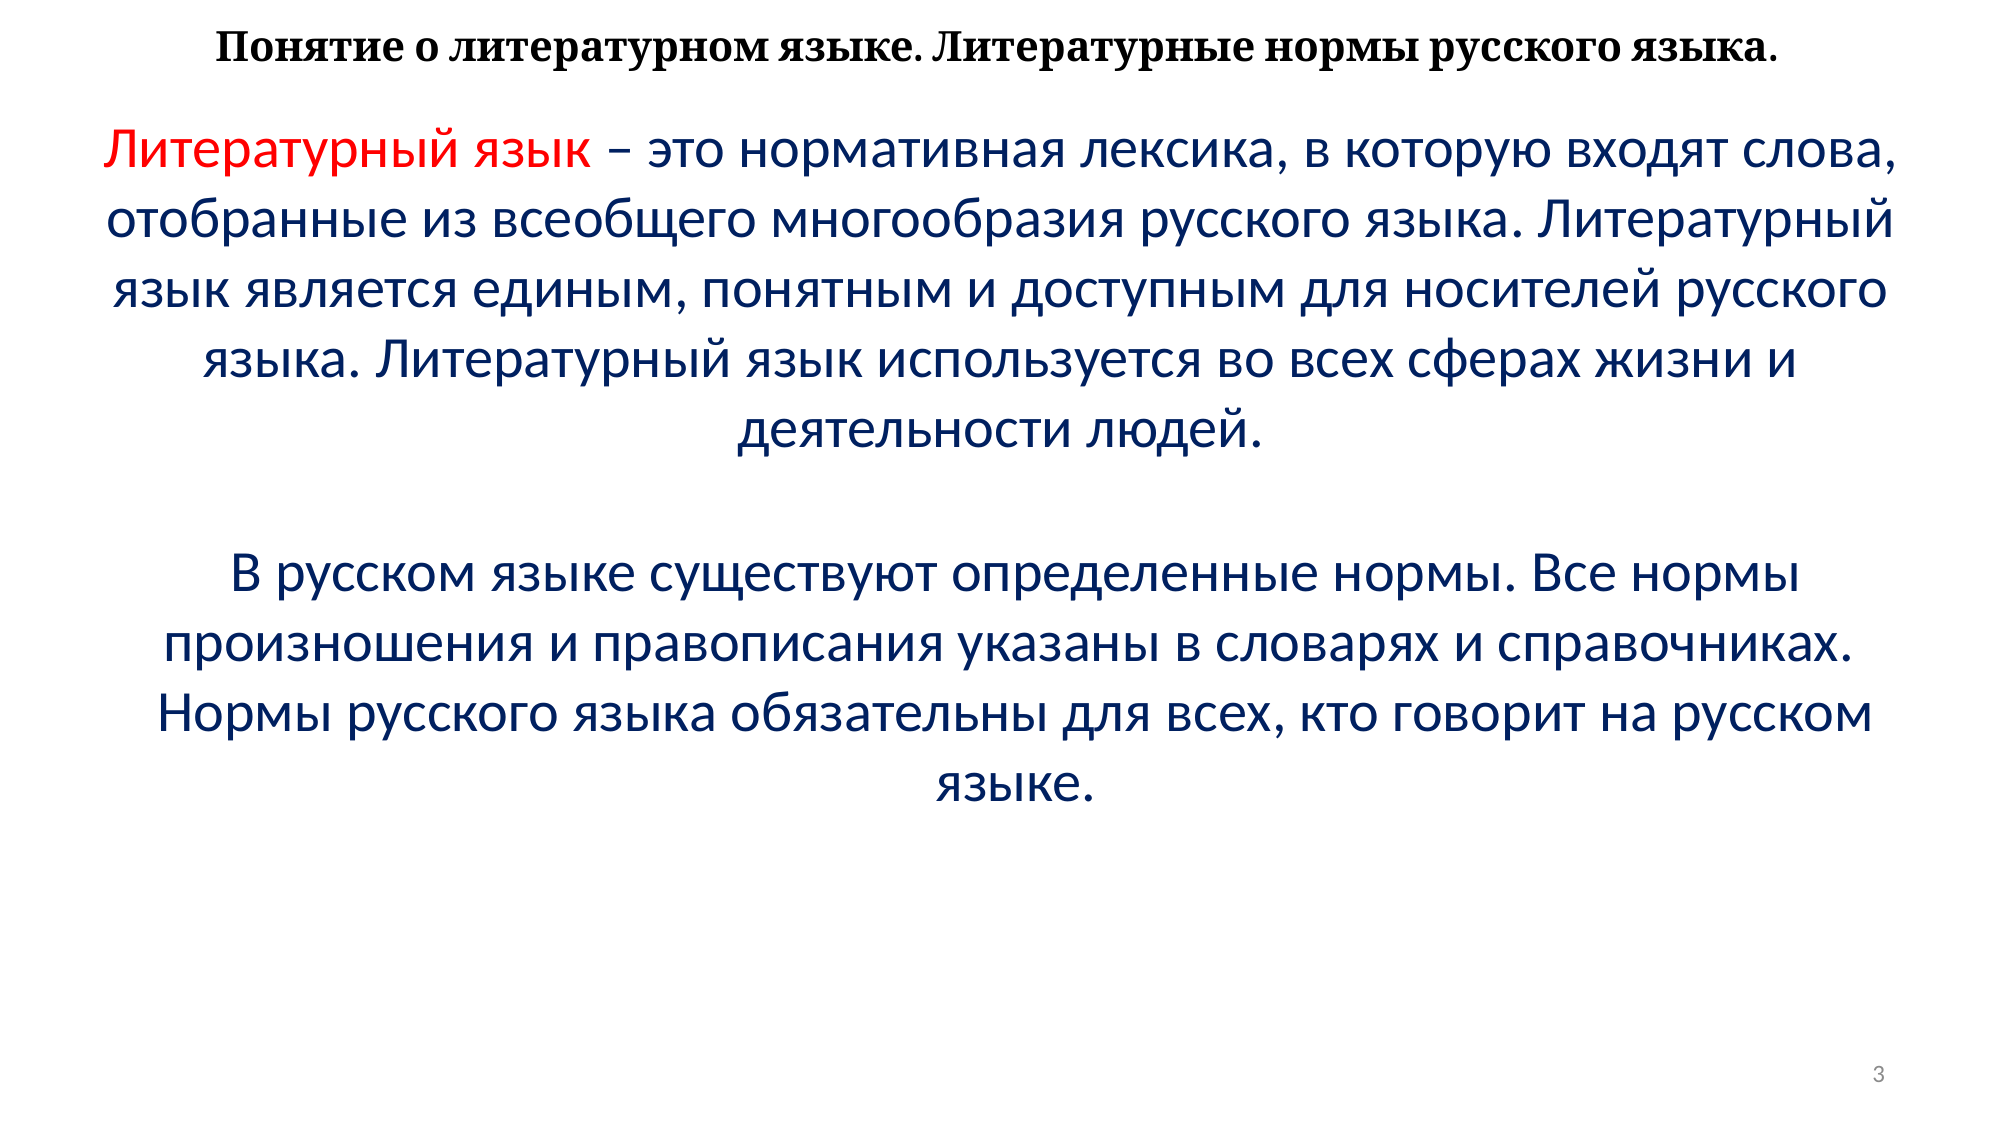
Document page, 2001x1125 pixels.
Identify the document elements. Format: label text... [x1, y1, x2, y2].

text_box В русском языке существуют определенные нормы. Все нормы произношения и правописания указаны в словарях и справочниках. Нормы русского языка обязательны для всех, кто говорит на русском языке. [82, 525, 1950, 821]
text_box Понятие о литературном языке. Литературные нормы русского языка. [9, 12, 1984, 78]
text_box Литературный язык – это нормативная лексика, в которую входят слова, отобранные из всеобщего многообразия русского языка. Литературный язык является единым, понятным и доступным для носителей русского языка. Литературный язык используется во всех сферах жизни и деятельности людей. [51, 101, 1950, 467]
slide_number 3 [1433, 1042, 1900, 1103]
